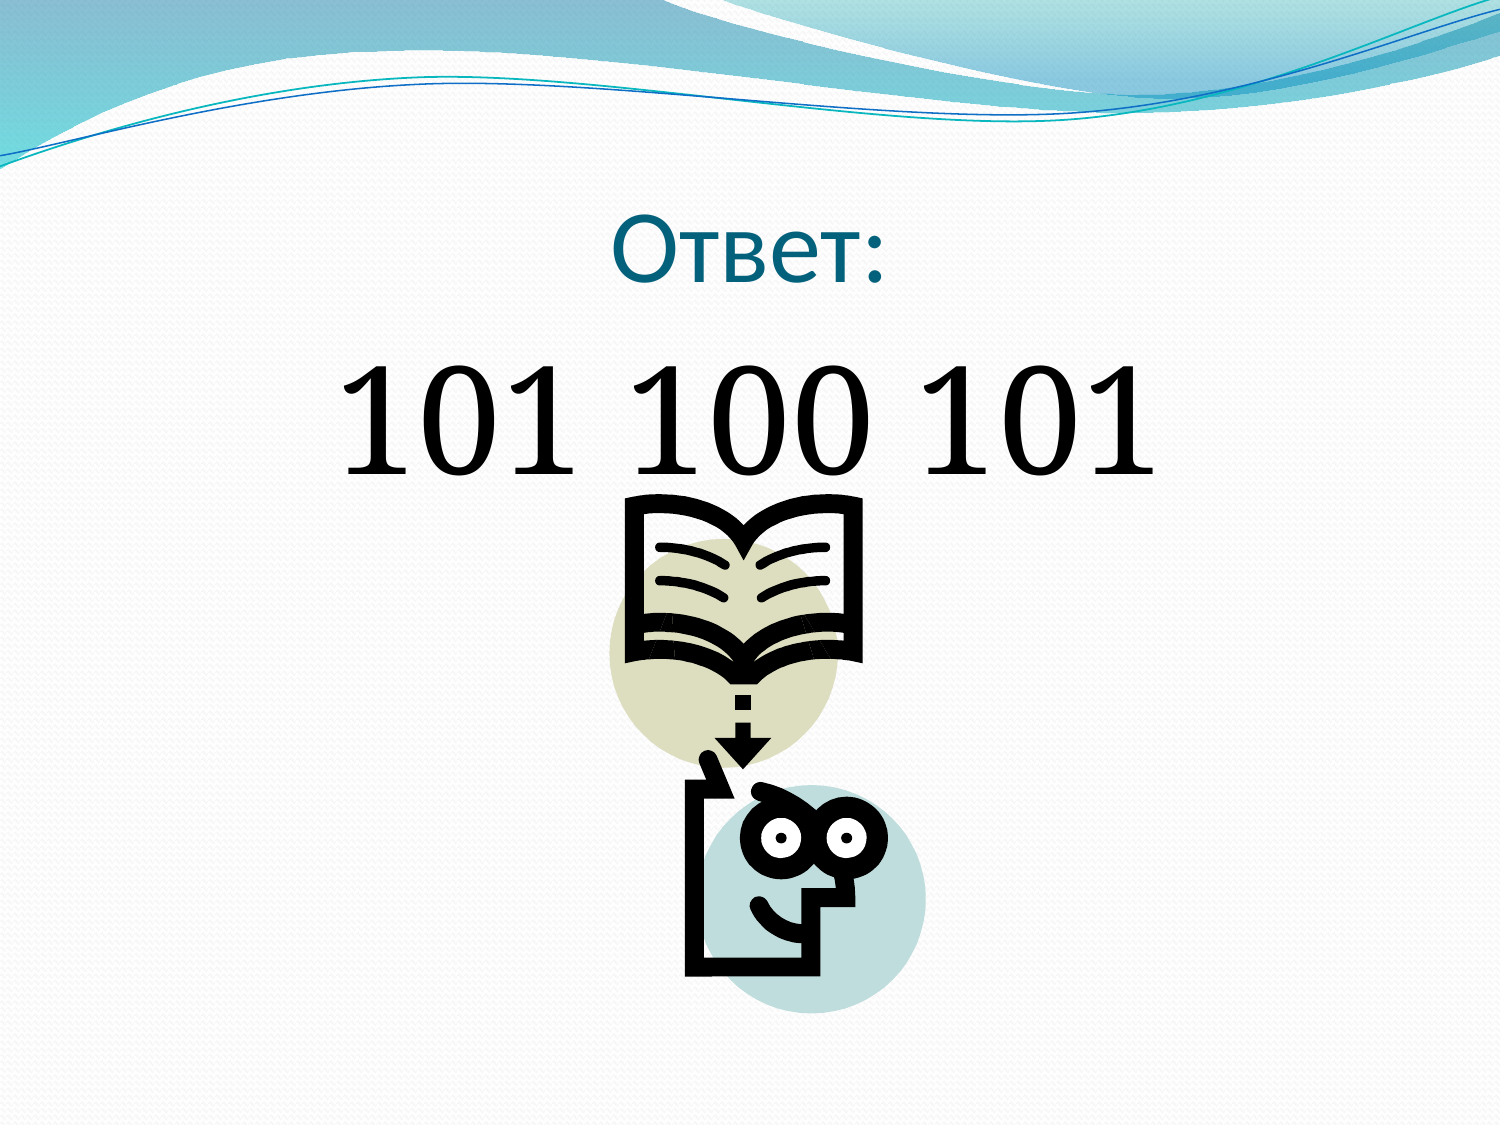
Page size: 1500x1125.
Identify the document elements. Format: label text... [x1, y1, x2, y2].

picture [609, 493, 926, 1014]
list 101 100 101 [75, 317, 1425, 1038]
title Ответ: [75, 115, 1425, 303]
